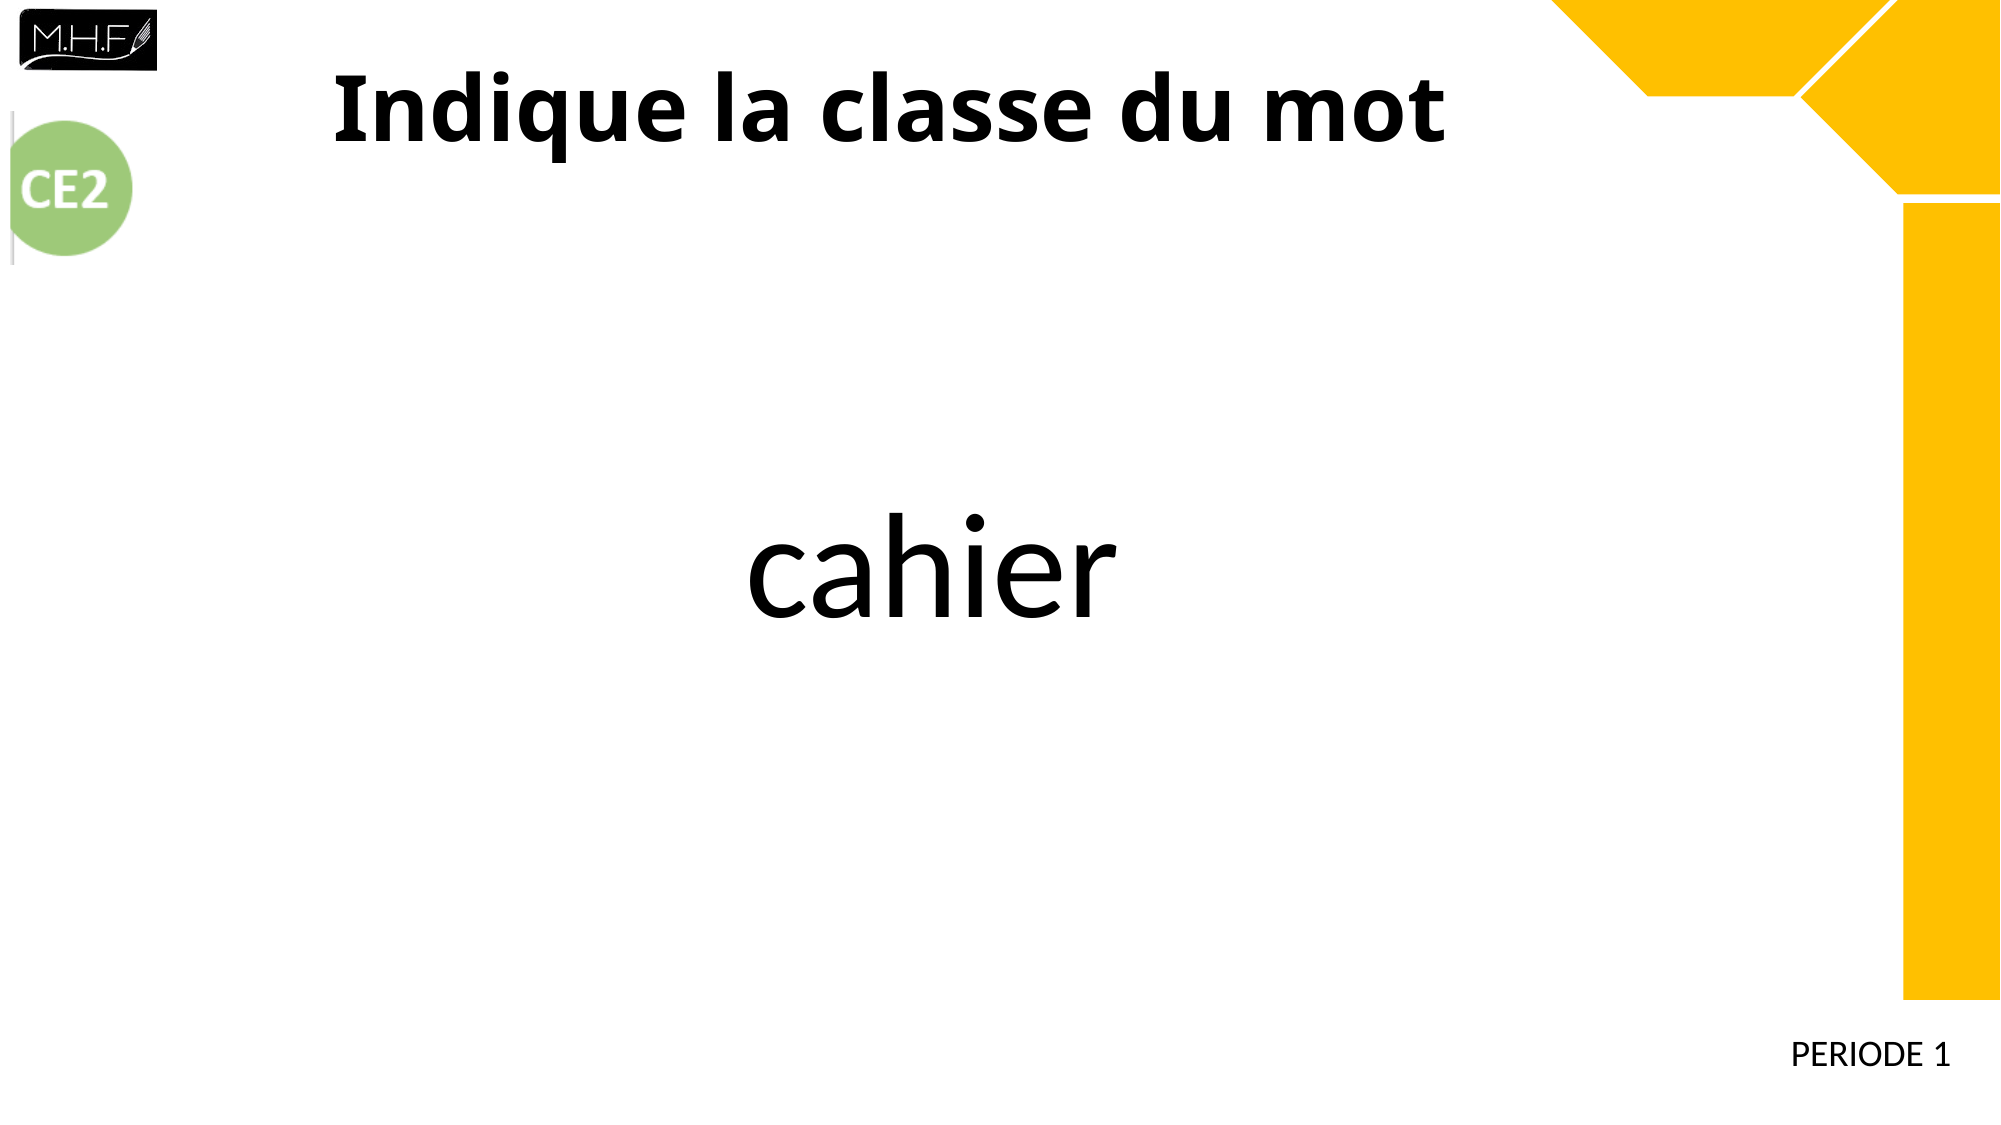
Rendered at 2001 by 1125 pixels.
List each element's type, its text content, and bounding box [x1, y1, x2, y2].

title Indique la classe du mot [318, 3, 1865, 221]
text_box [1549, 0, 1892, 98]
picture [10, 111, 141, 265]
text_box cahier [521, 389, 1344, 1104]
text_box [1799, 0, 2000, 196]
text_box PERIODE 1 [1362, 1021, 1967, 1125]
picture [16, 7, 157, 74]
text_box [1902, 202, 2000, 1001]
